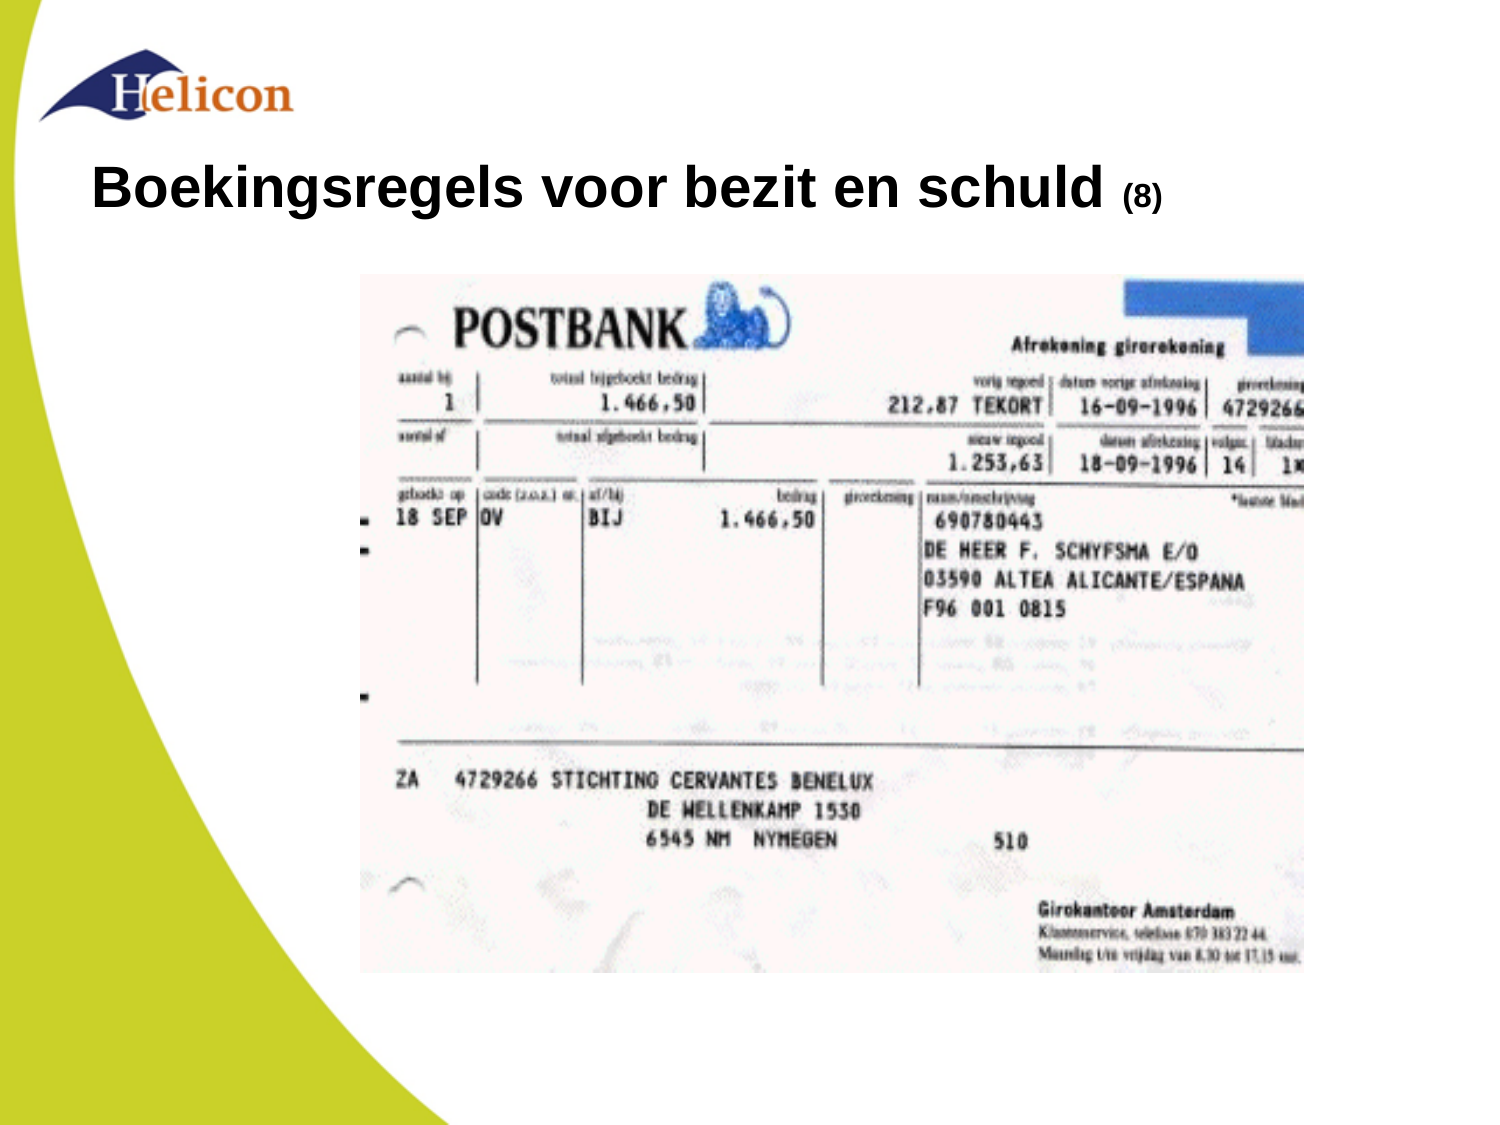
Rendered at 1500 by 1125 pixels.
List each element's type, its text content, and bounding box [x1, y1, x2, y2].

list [359, 273, 1305, 973]
title Boekingsregels voor bezit en schuld (8) [76, 90, 1376, 278]
picture [0, 0, 1500, 1125]
